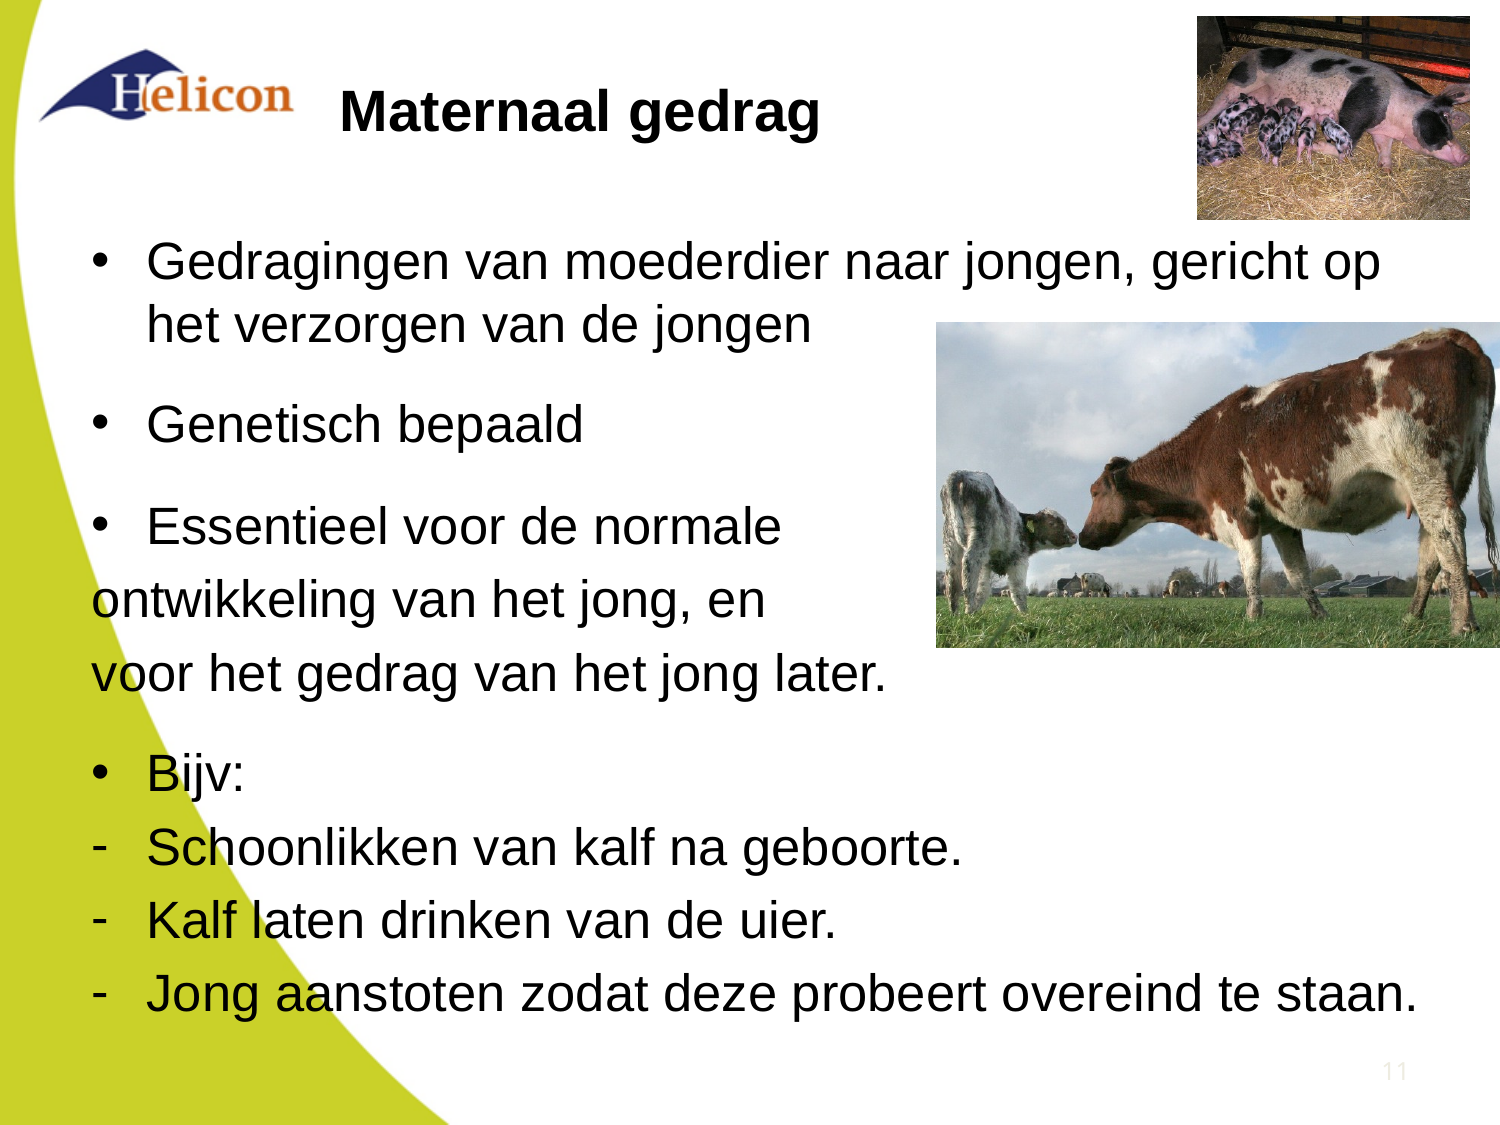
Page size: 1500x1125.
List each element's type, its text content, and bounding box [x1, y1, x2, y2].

slide_number 11 [1074, 1042, 1425, 1103]
picture [0, 0, 1500, 1125]
list Gedragingen van moederdier naar jongen, gericht op het verzorgen van de jongen Genetisch bepaald Essentieel voor de normale ontwikkeling van het jong, en voor het gedrag van het jong later. Bijv: Schoonlikken van kalf na geboorte. Kalf laten drinken van de uier. Jong aanstoten zodat deze probeert overeind te staan. [76, 220, 1436, 1071]
title Maternaal gedrag [324, 54, 1191, 161]
